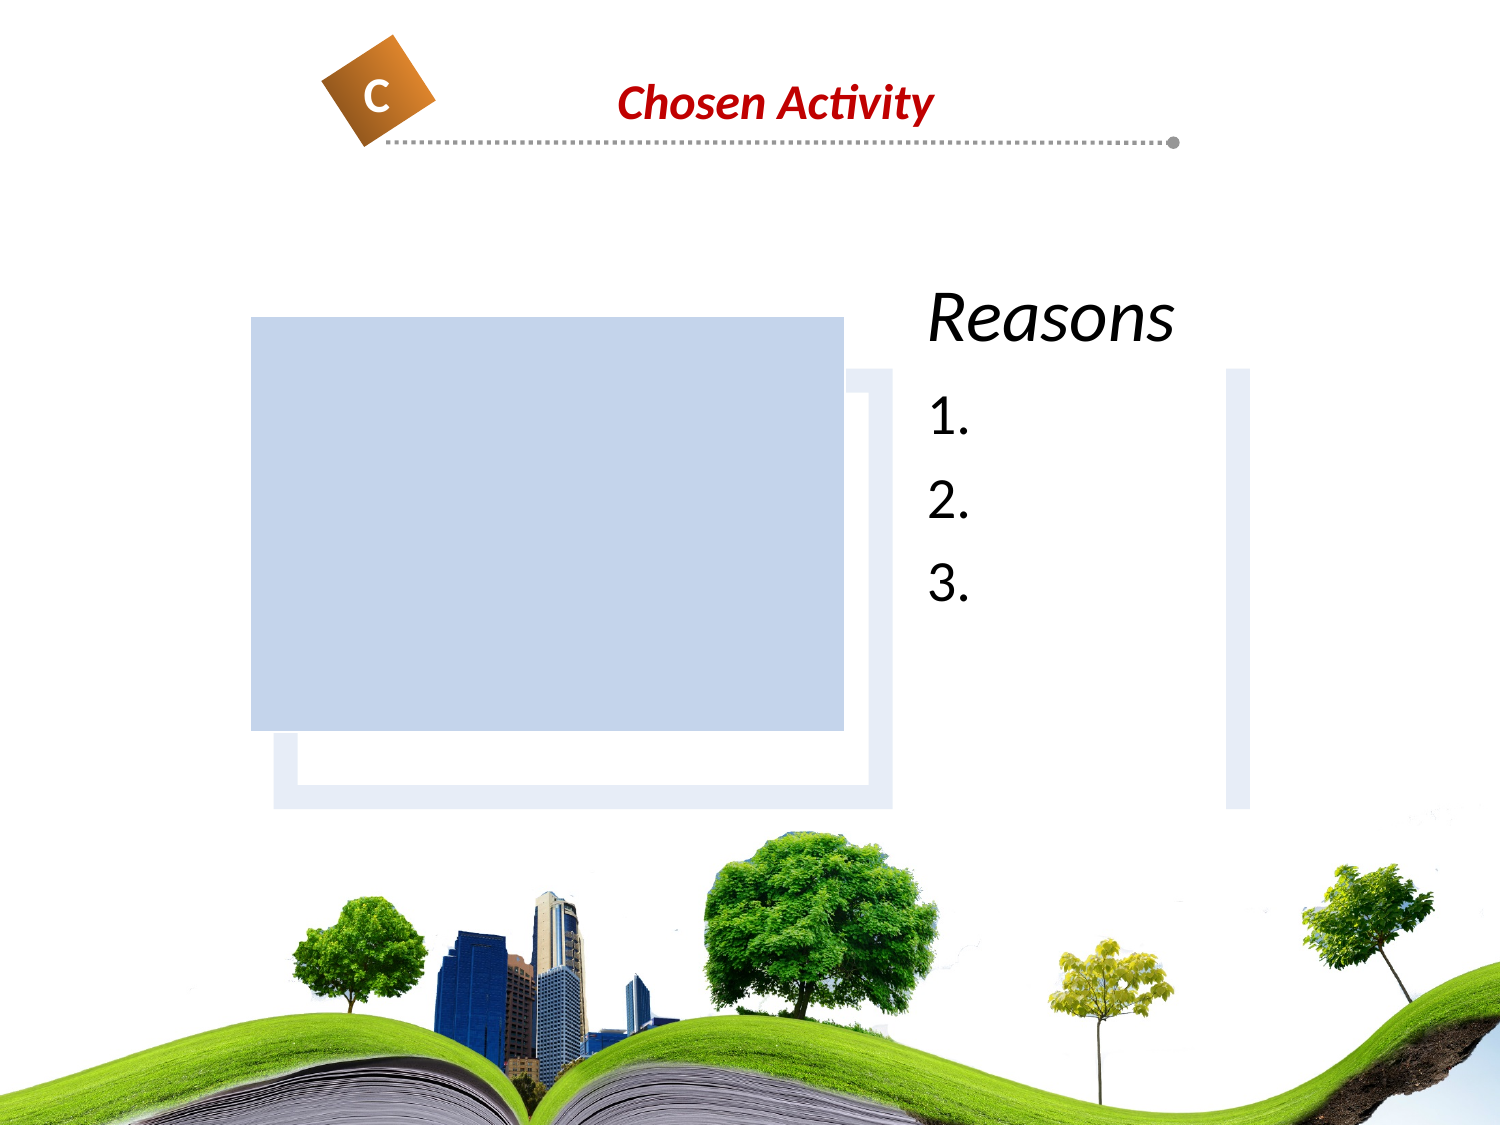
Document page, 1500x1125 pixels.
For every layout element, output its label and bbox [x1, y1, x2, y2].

text_box [249, 229, 1250, 896]
picture [0, 394, 1500, 1125]
text_box [335, 51, 1174, 143]
